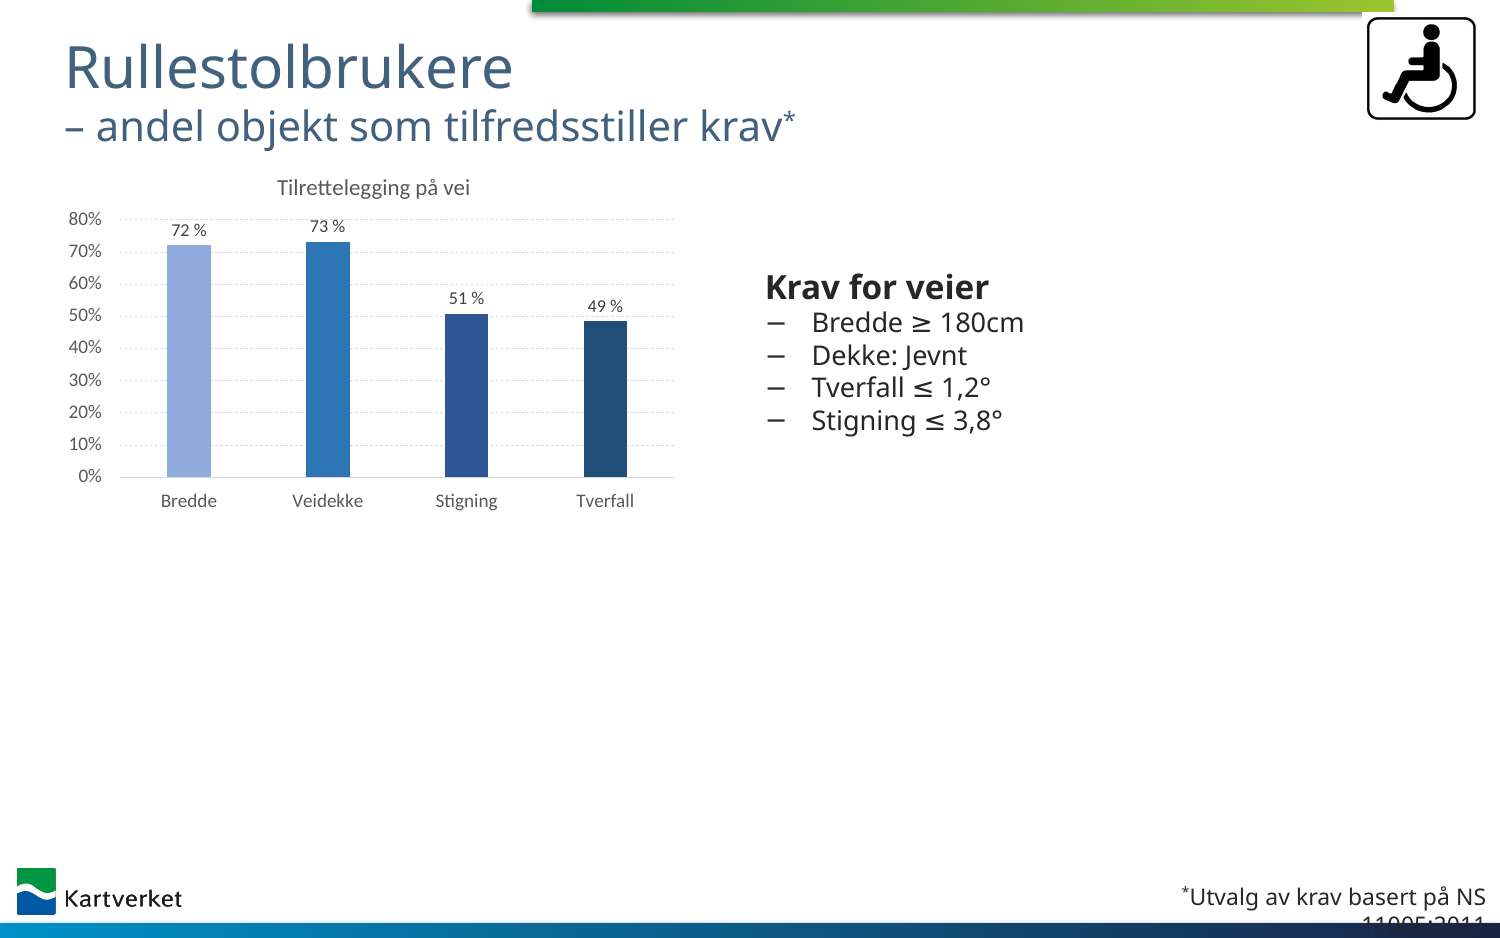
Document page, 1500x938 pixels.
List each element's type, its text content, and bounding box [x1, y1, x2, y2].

text_box *Utvalg av krav basert på NS 11005:2011 [1068, 873, 1500, 938]
text_box Rullestolbrukere – andel objekt som tilfredsstiller krav* [49, 25, 1431, 158]
text_box Krav for veier Bredde ≥ 180cm Dekke: Jevnt Tverfall ≤ 1,2° Stigning ≤ 3,8° [750, 258, 1234, 444]
picture [1362, 12, 1481, 126]
picture [62, 166, 686, 519]
